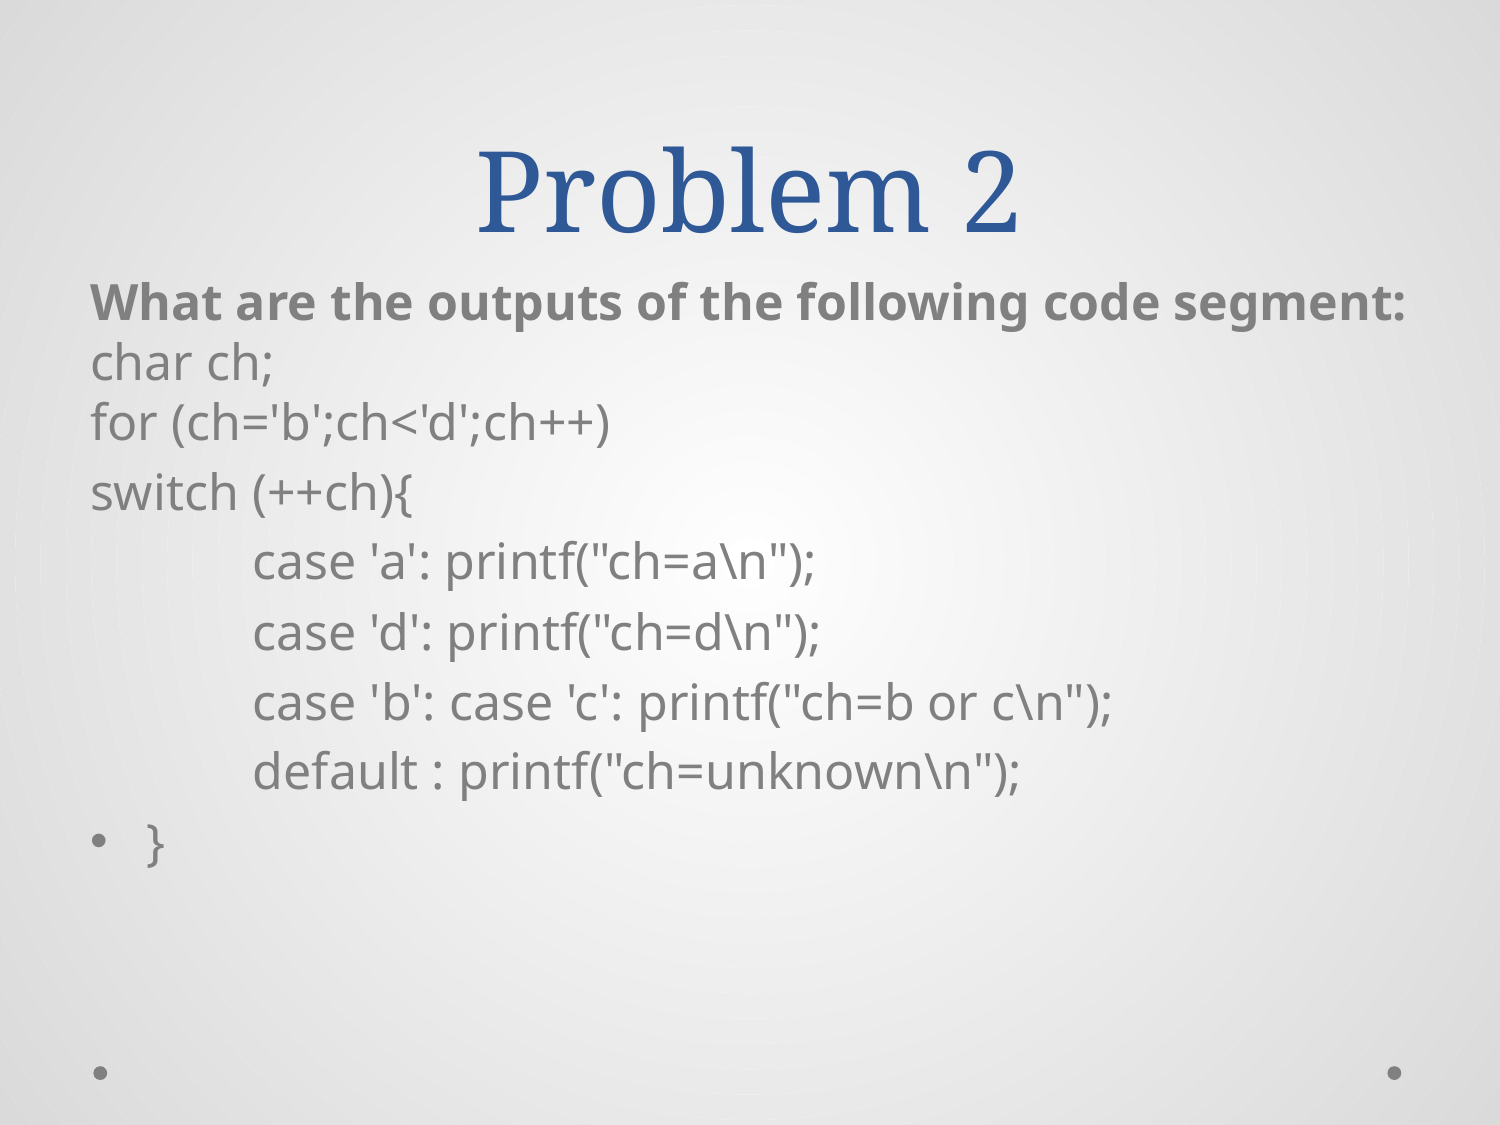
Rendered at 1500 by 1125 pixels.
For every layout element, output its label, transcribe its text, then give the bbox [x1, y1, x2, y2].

title Problem 2 [75, 0, 1425, 262]
list What are the outputs of the following code segment: char ch; for (ch='b';ch<'d';ch++) switch (++ch){ case 'a': printf("ch=a\n"); case 'd': printf("ch=d\n"); case 'b': case 'c': printf("ch=b or c\n"); default : printf("ch=unknown\n"); } [75, 262, 1425, 1005]
